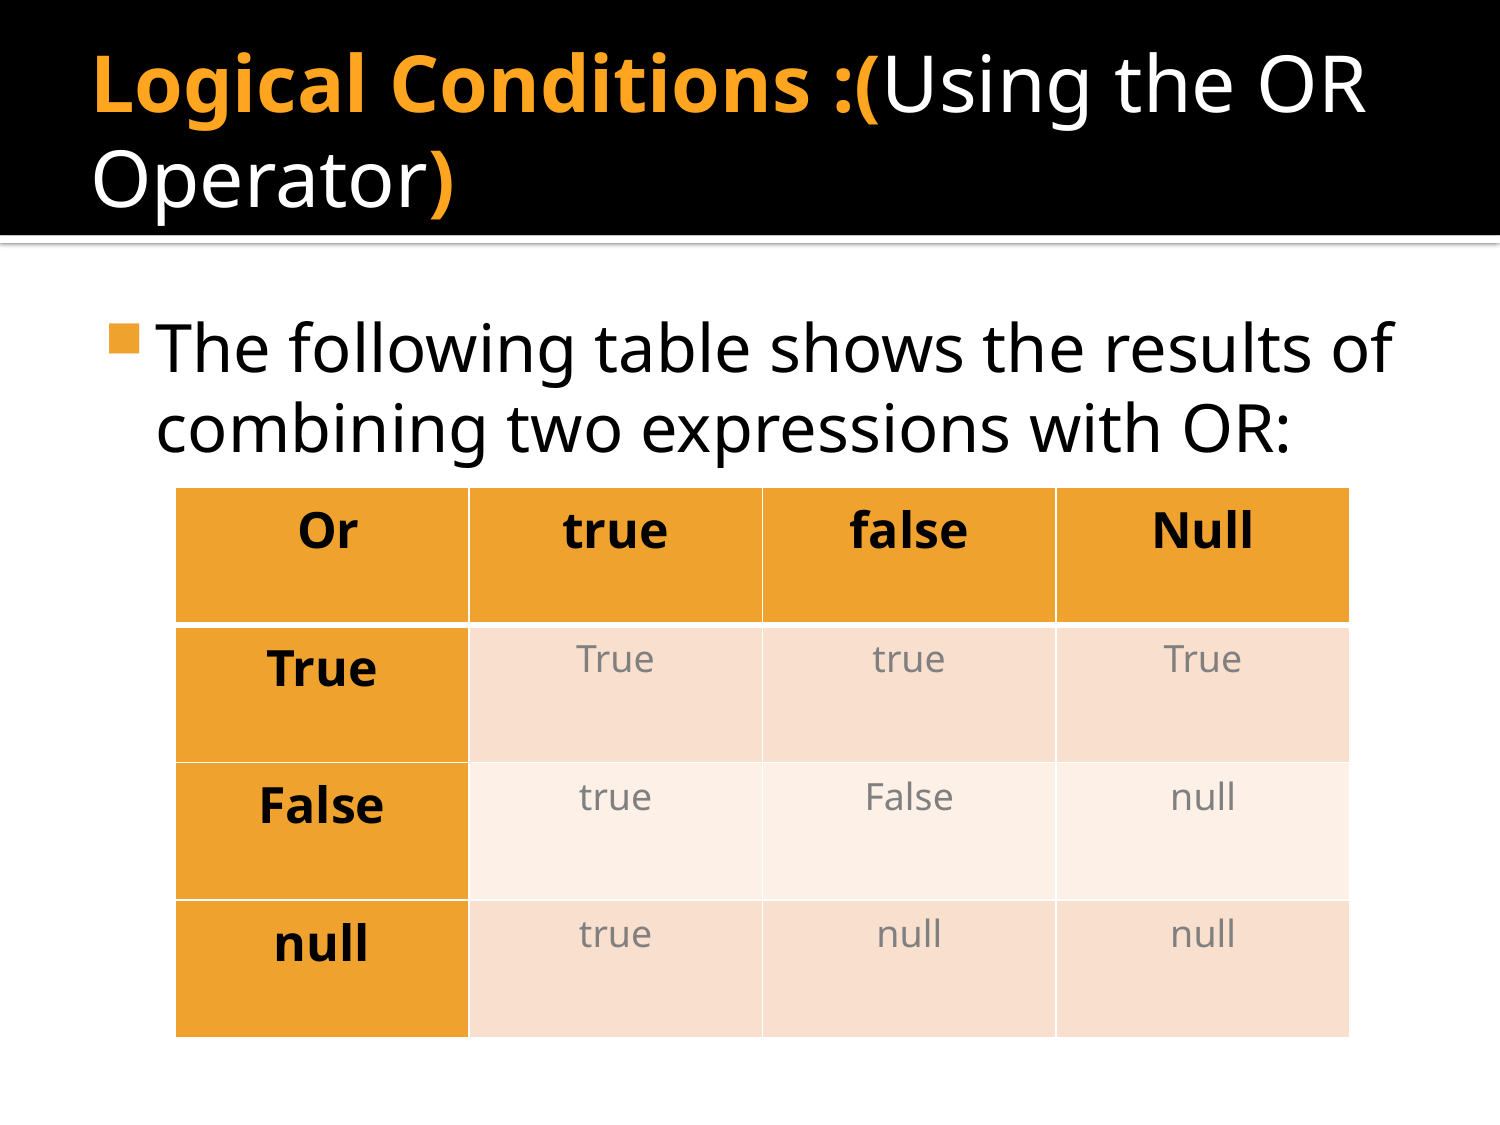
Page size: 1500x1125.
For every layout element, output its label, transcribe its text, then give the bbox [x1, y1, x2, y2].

list The following table shows the results of combining two expressions with OR: [74, 290, 1426, 1051]
table_cell null [1057, 763, 1349, 899]
table_cell null [763, 901, 1055, 1037]
table_header false [763, 488, 1055, 622]
title Logical Conditions :(Using the OR Operator) [75, 25, 1425, 231]
table_header Or [176, 488, 468, 622]
table_cell False [176, 763, 468, 899]
table_cell true [470, 901, 762, 1037]
table_cell null [1057, 901, 1349, 1037]
table_cell true [470, 763, 762, 899]
table_cell False [763, 763, 1055, 899]
table_cell True [176, 628, 468, 762]
table_header Null [1057, 488, 1349, 622]
table_cell null [176, 901, 468, 1037]
table_cell True [1057, 628, 1349, 762]
table_cell true [763, 628, 1055, 762]
table_cell True [470, 628, 762, 762]
table_header true [470, 488, 762, 622]
